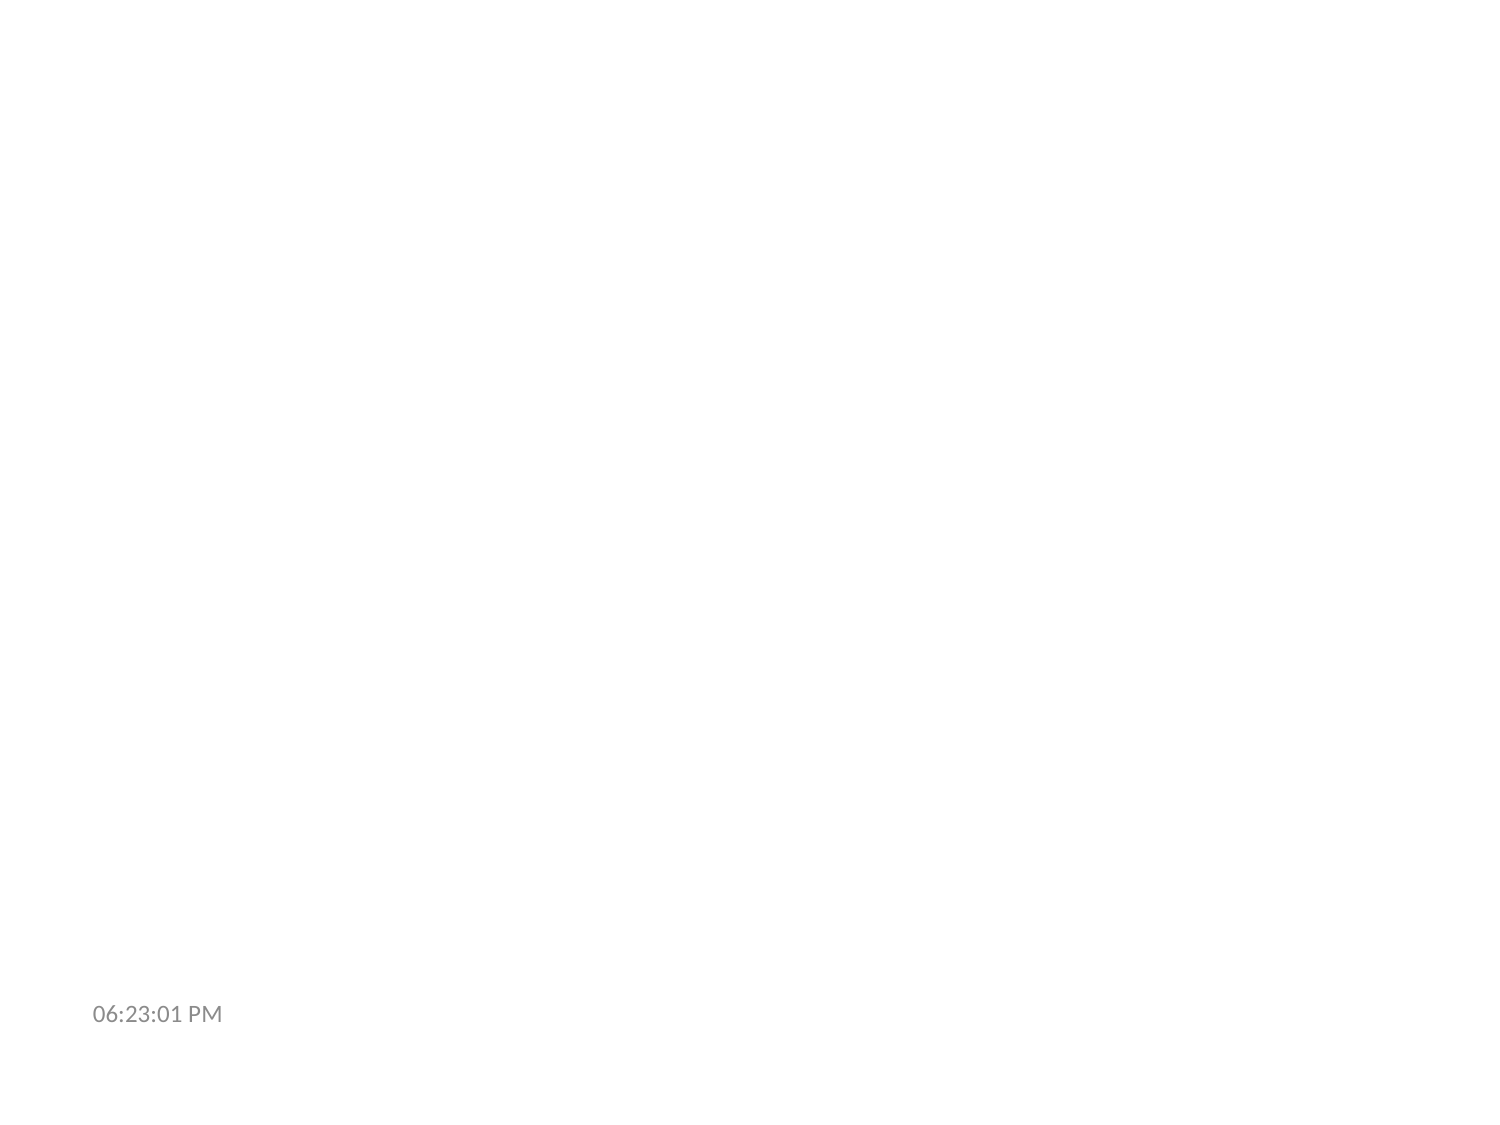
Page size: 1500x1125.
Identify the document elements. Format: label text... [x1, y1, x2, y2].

text_box 3:35:09 PM [77, 982, 428, 1043]
